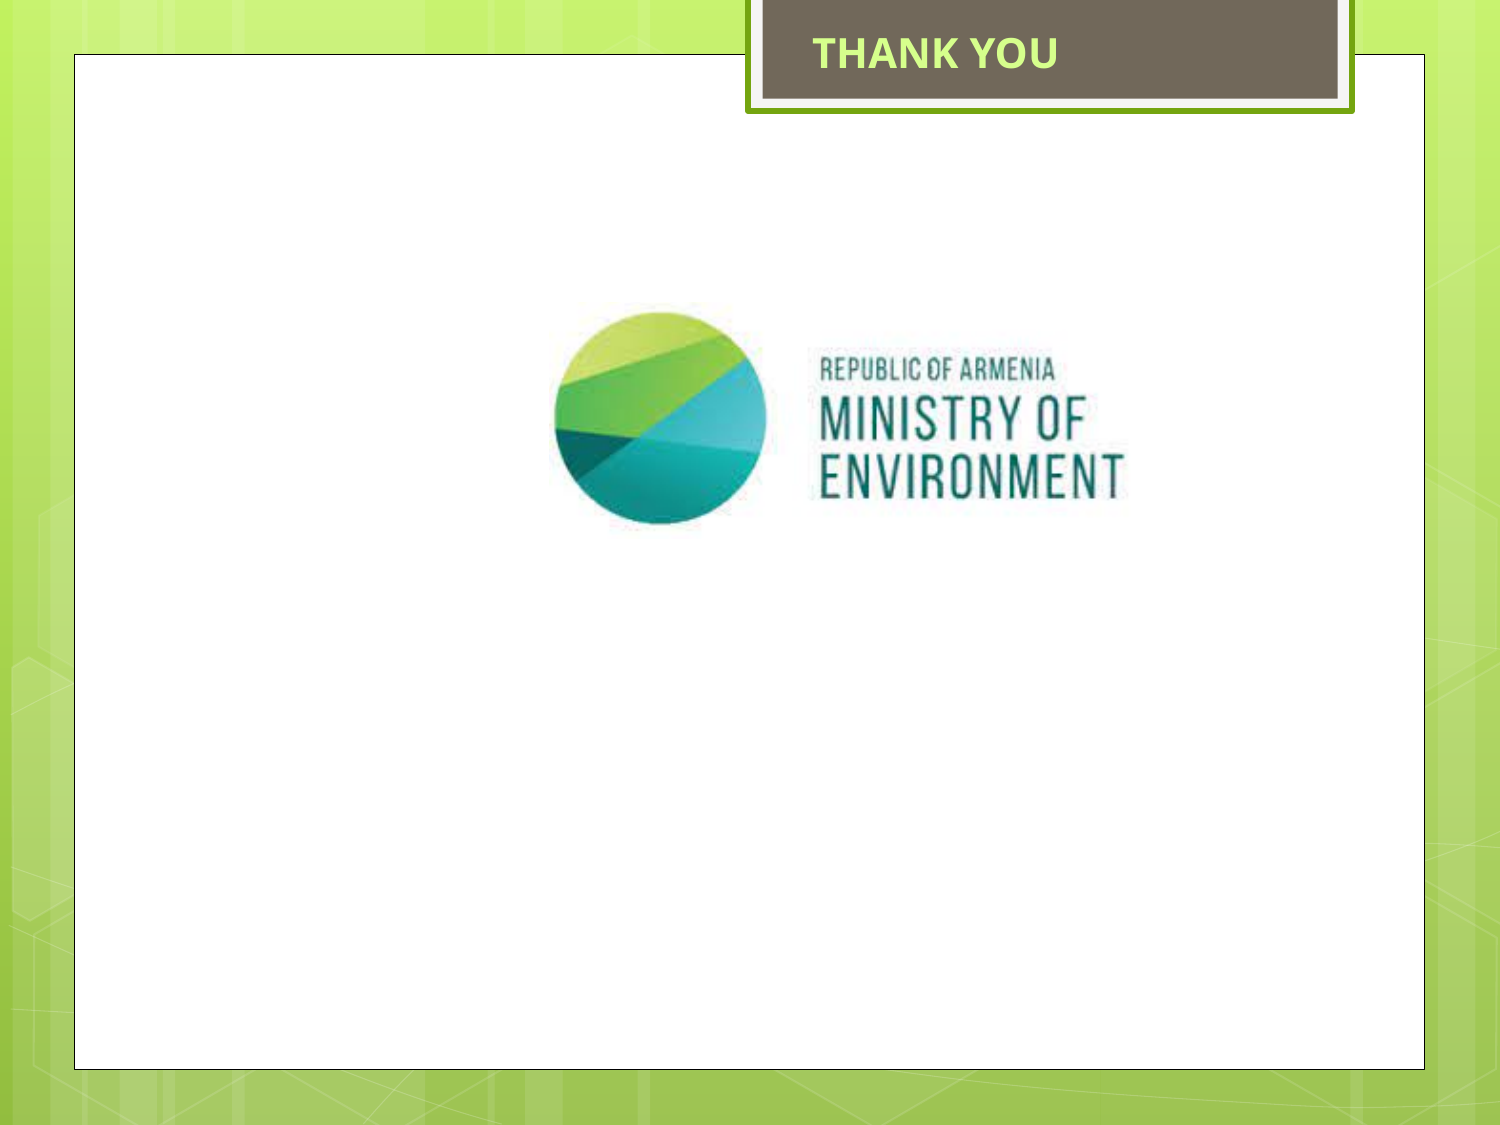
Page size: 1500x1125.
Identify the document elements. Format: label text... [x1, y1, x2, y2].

picture [549, 302, 1323, 539]
text_box THANK YOU [797, 19, 1211, 84]
